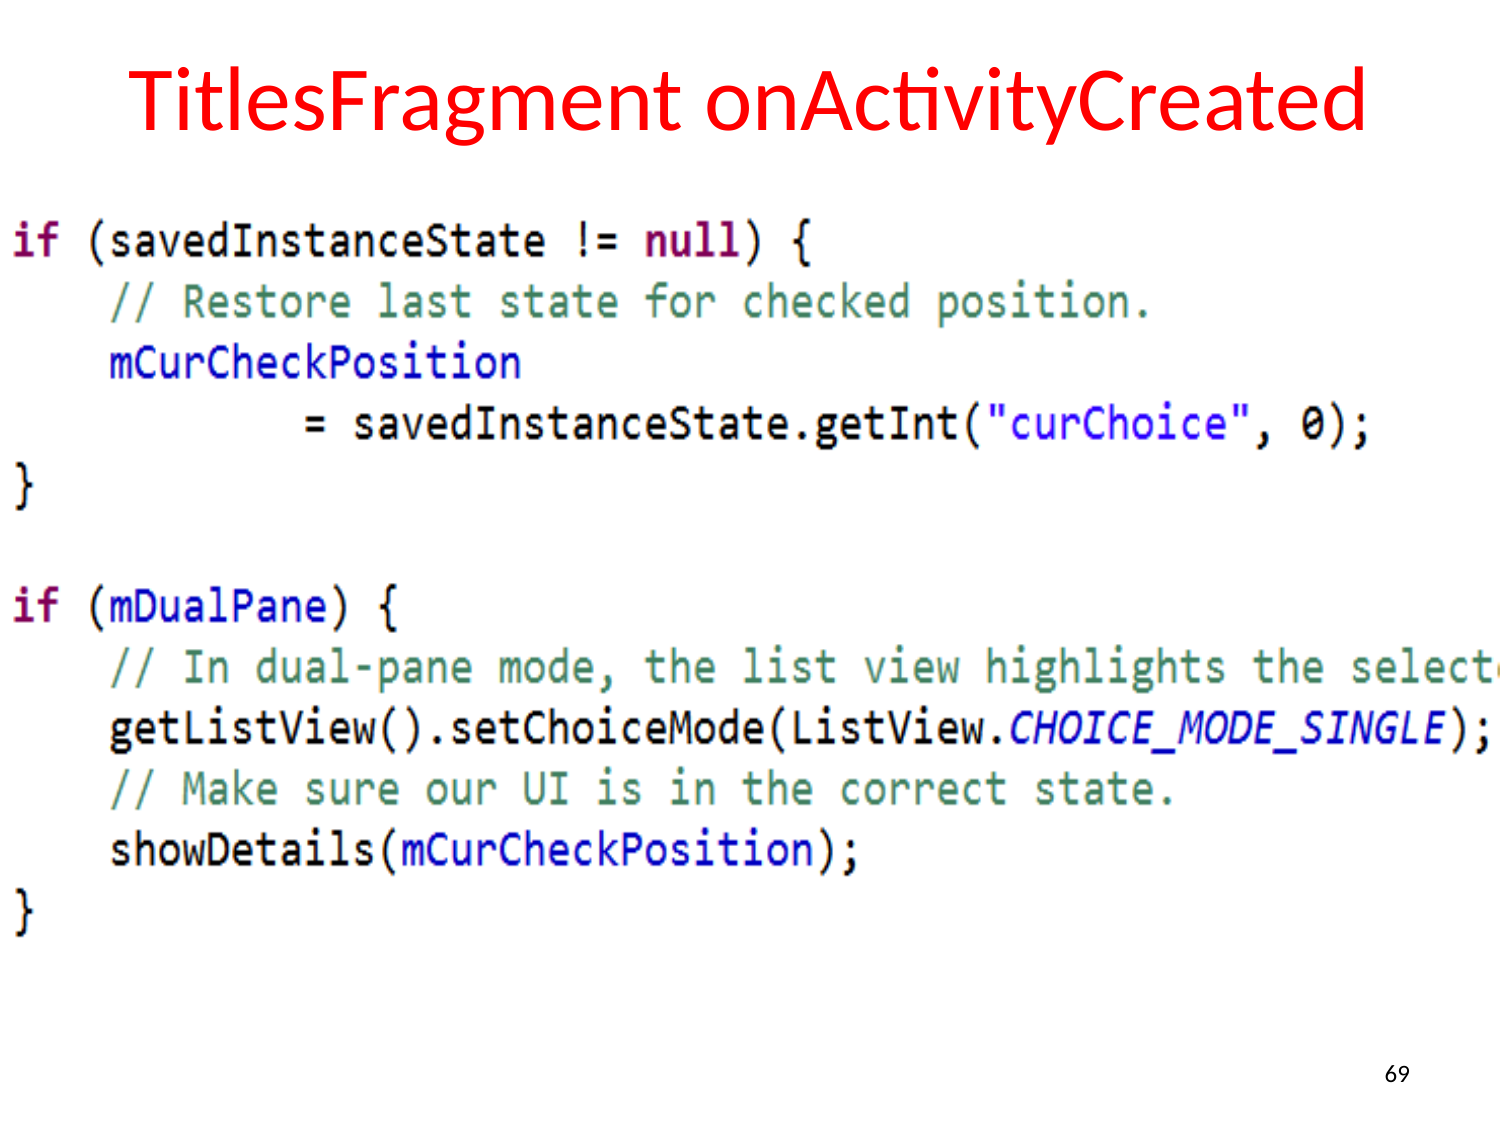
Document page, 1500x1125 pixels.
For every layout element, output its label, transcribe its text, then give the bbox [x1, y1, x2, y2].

picture [9, 199, 1500, 951]
title TitlesFragment onActivityCreated [75, 0, 1425, 188]
slide_number 69 [1074, 1042, 1425, 1103]
